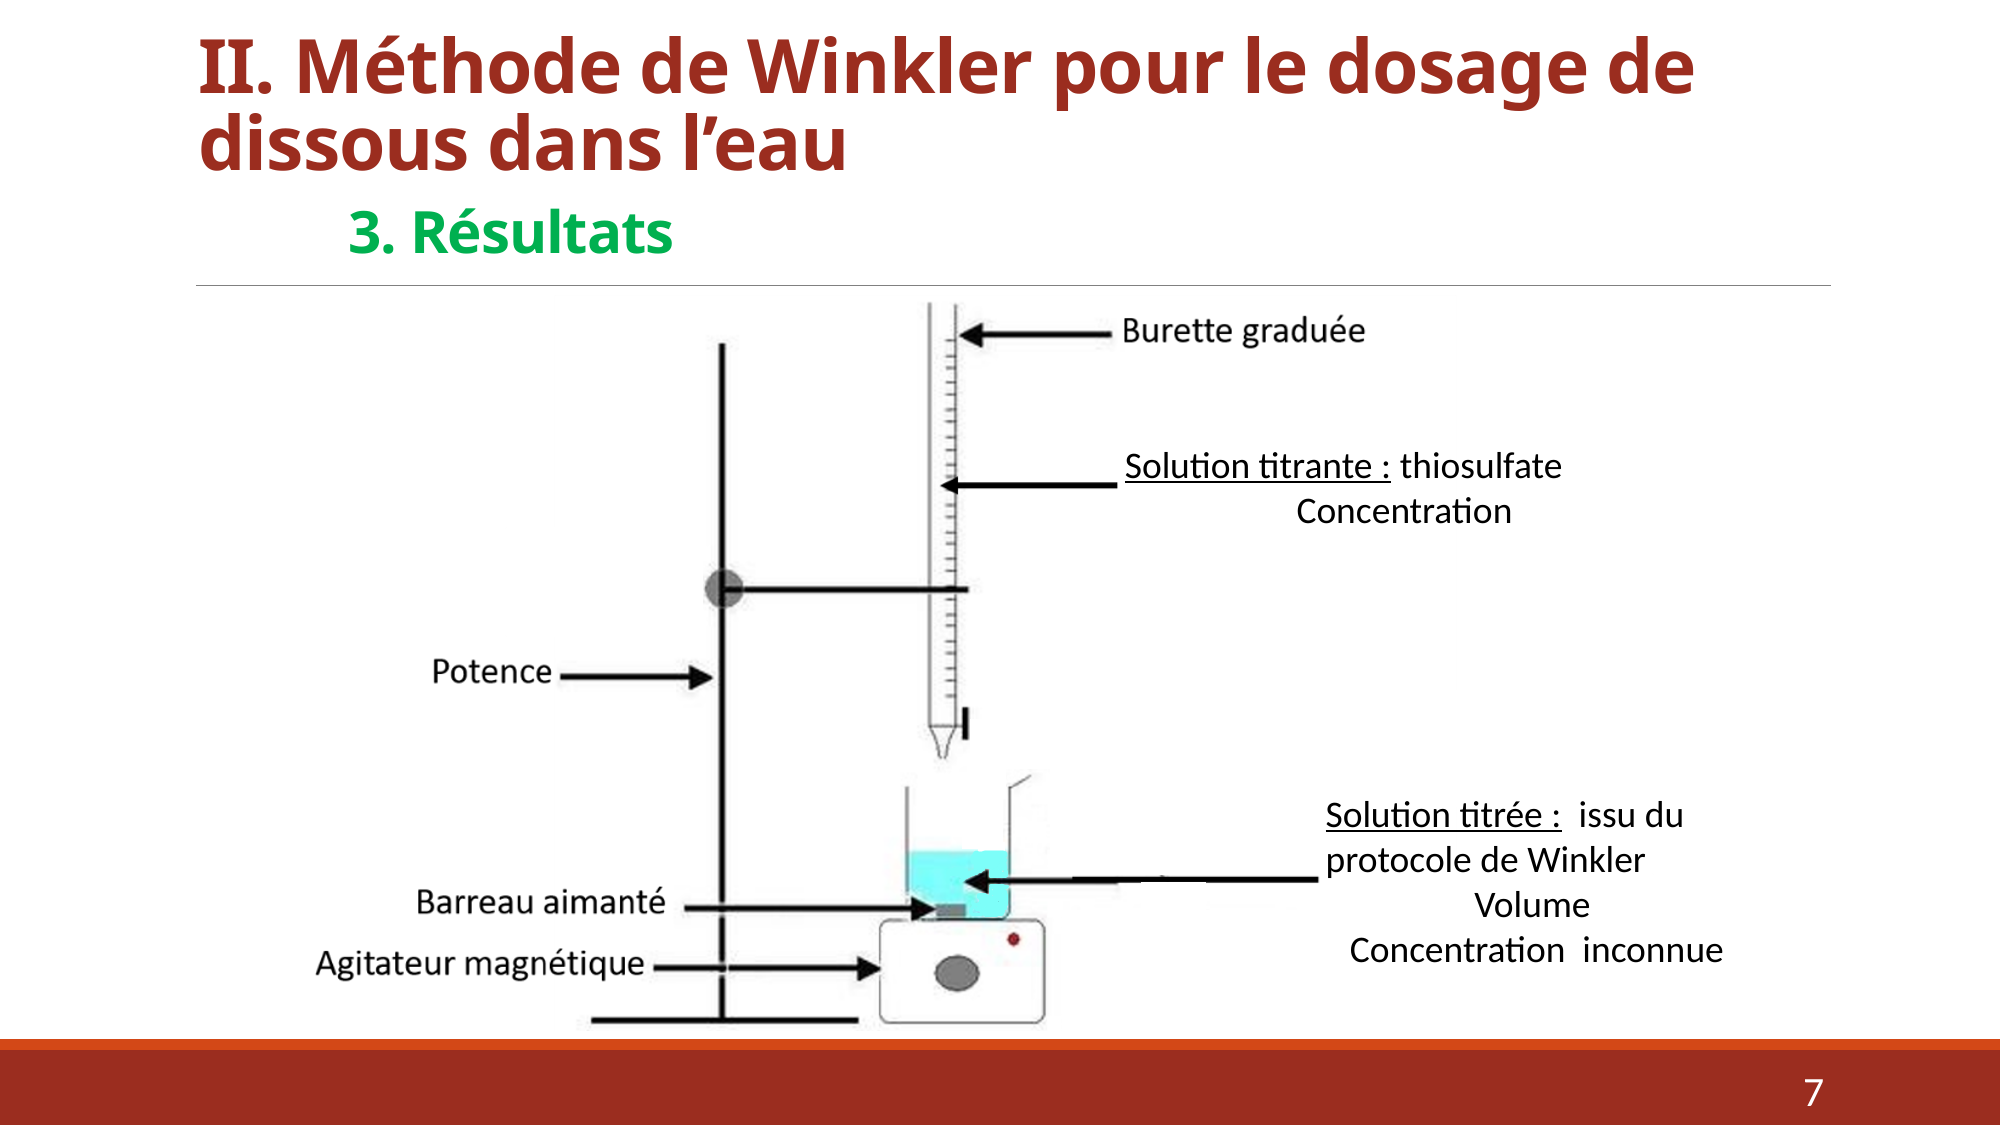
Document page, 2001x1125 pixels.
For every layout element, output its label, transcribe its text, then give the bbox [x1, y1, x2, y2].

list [292, 293, 1718, 1034]
slide_number 7 [1624, 1059, 1840, 1120]
